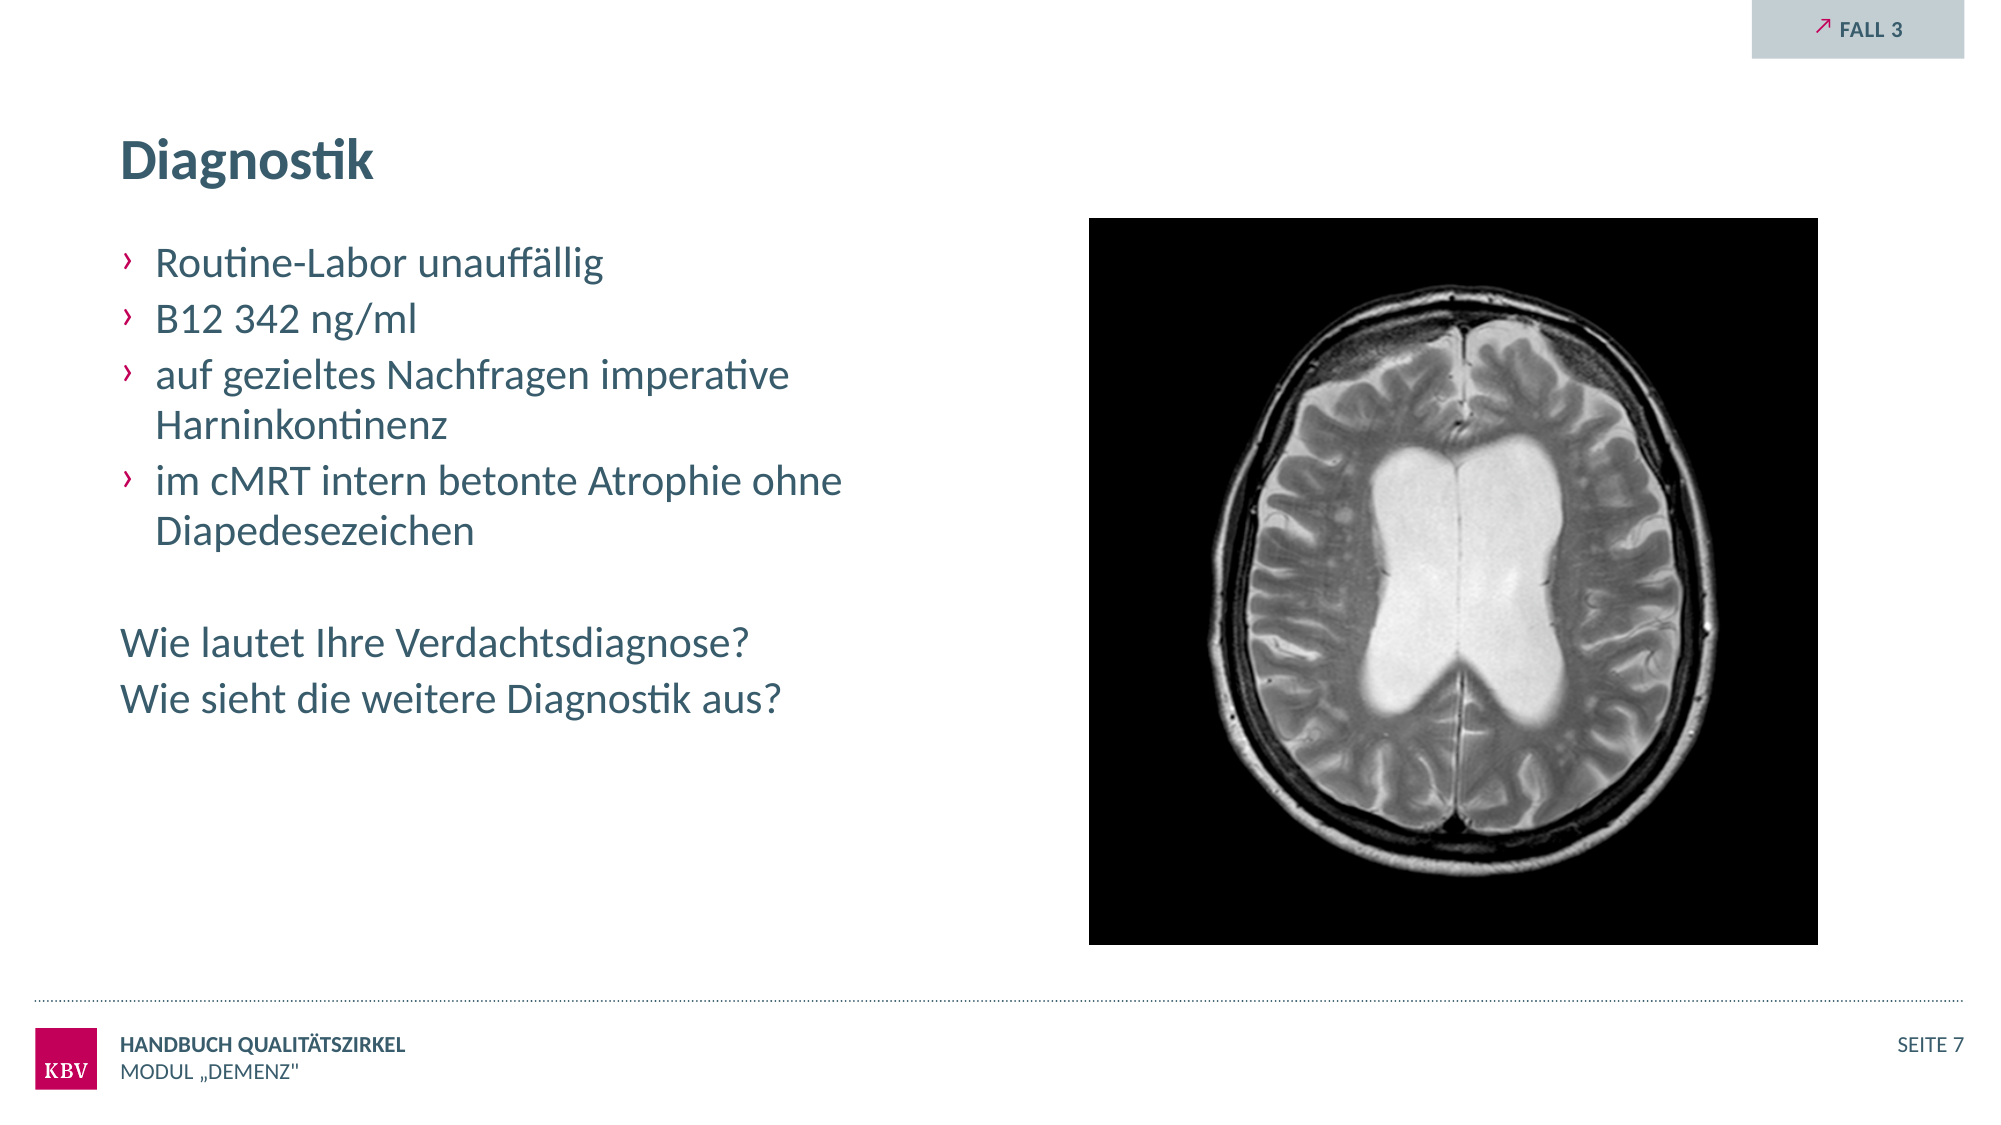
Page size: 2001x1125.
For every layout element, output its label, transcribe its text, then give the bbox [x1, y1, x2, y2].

list Fall 3 [1751, 0, 1965, 59]
list Routine-Labor unauffällig B12 342 ng/ml auf gezieltes Nachfragen imperative Harninkontinenz im cMRT intern betonte Atrophie ohne Diapedesezeichen Wie lautet Ihre Verdachtsdiagnose? Wie sieht die weitere Diagnostik aus? [120, 237, 951, 945]
picture [1089, 218, 1818, 945]
slide_number Modul „Demenz" [120, 1057, 1668, 1084]
slide_number Seite 7 [1787, 1030, 1965, 1057]
title Diagnostik [120, 129, 1880, 201]
footer Handbuch Qualitätszirkel [120, 1030, 1668, 1057]
